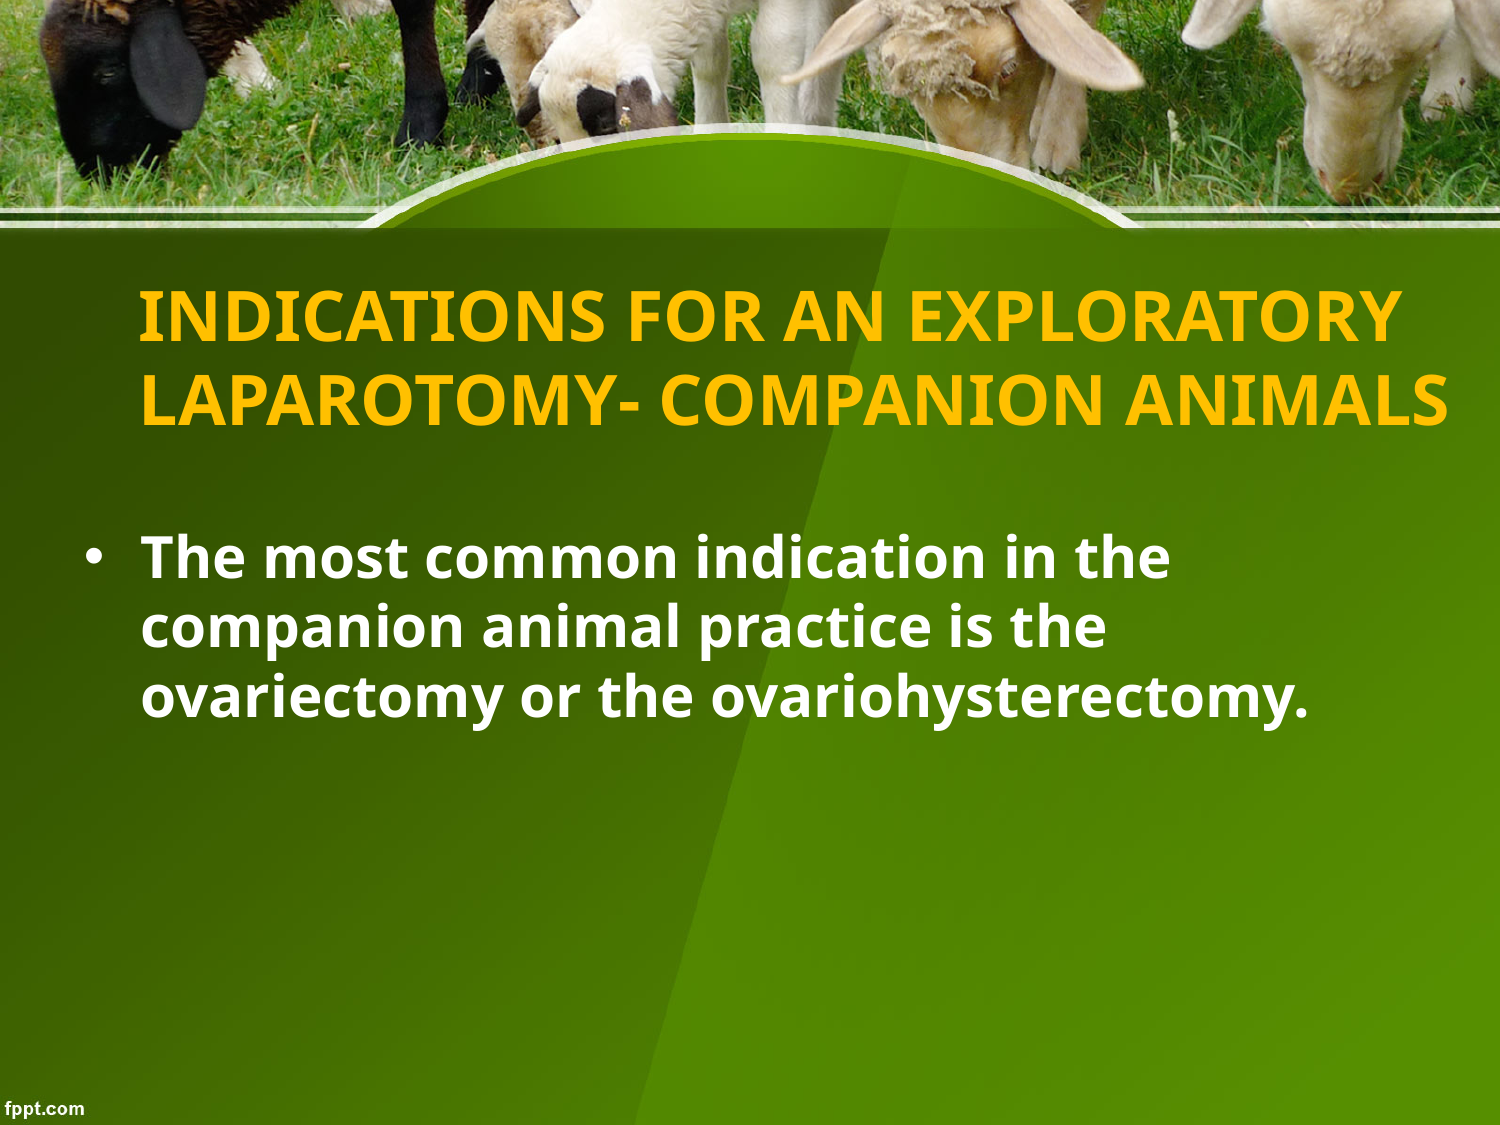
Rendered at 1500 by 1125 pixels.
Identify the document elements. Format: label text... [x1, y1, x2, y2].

title INDICATIONS FOR AN EXPLORATORY LAPAROTOMY- COMPANION ANIMALS [123, 261, 1474, 450]
list The most common indication in the companion animal practice is the ovariectomy or the ovariohysterectomy. [69, 512, 1419, 1125]
picture [0, 0, 1500, 1125]
